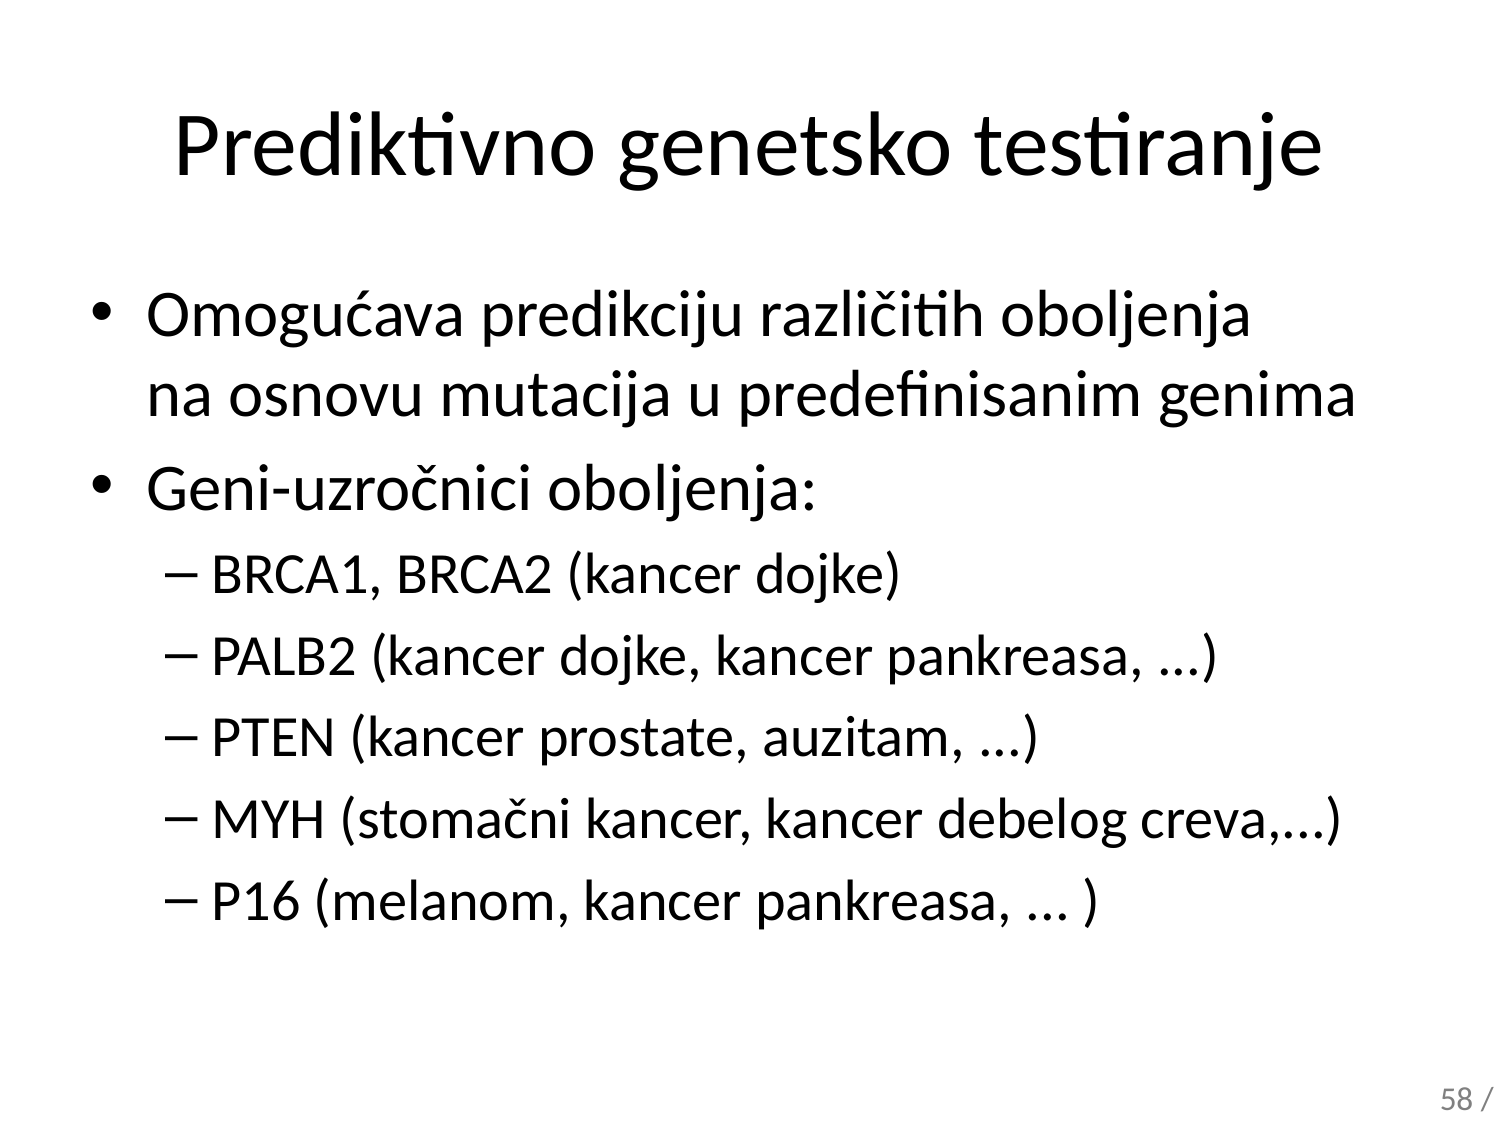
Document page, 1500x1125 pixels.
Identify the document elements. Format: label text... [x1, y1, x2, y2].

title Prediktivno genetsko testiranje [75, 45, 1425, 233]
list Omogućava predikciju različitih oboljenja na osnovu mutacija u predefinisanim genima Geni-uzročnici oboljenja: BRCA1, BRCA2 (kancer dojke) PALB2 (kancer dojke, kancer pankreasa, ...) PTEN (kancer prostate, auzitam, ...) MYH (stomačni kancer, kancer debelog creva,...) P16 (melanom, kancer pankreasa, ... ) [75, 262, 1425, 1005]
